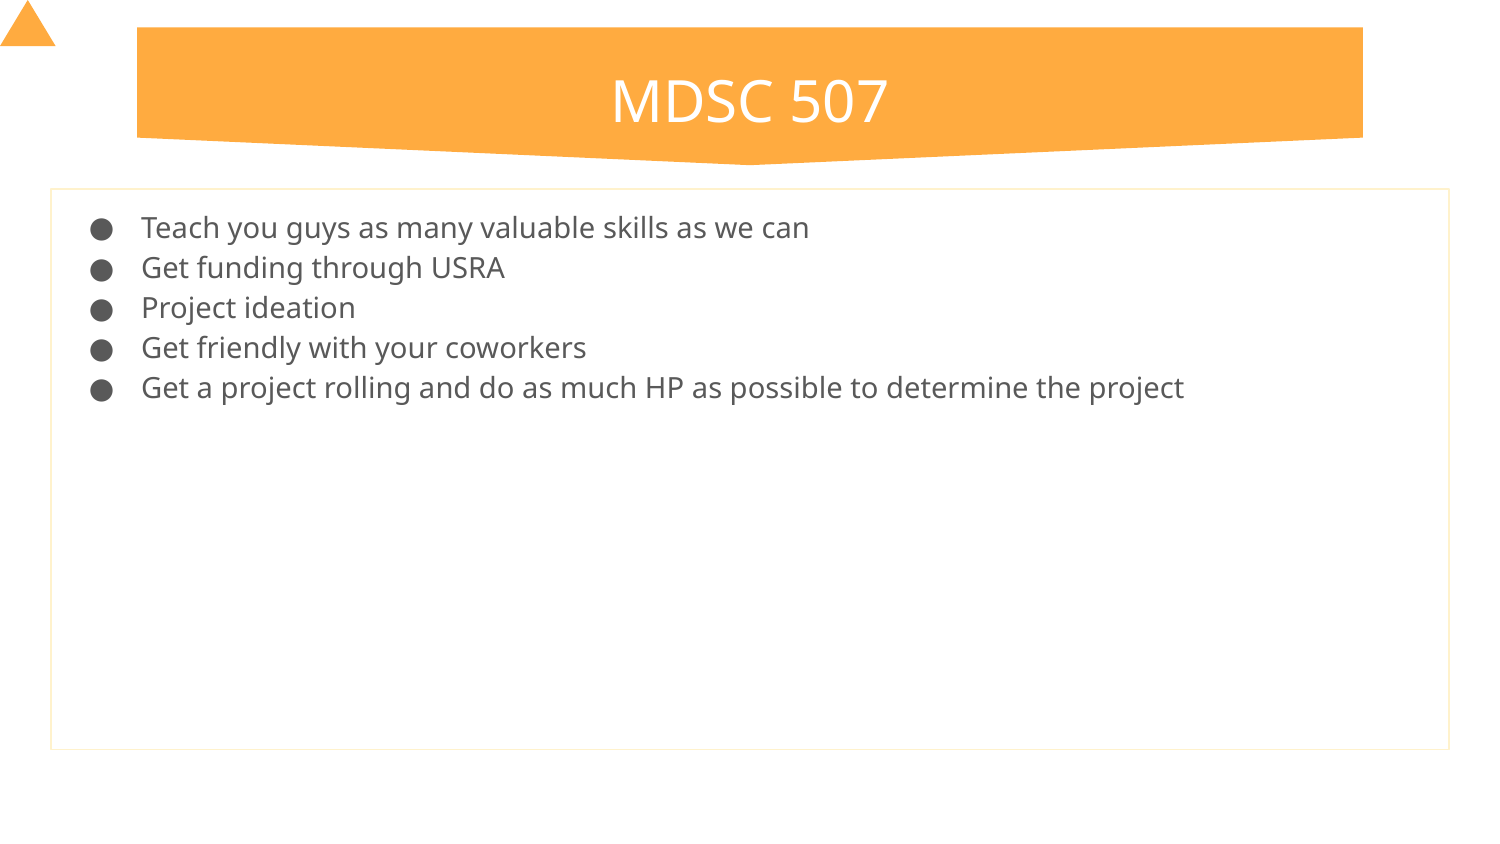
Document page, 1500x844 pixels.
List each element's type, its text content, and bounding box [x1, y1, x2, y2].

list Teach you guys as many valuable skills as we can Get funding through USRA Project ideation Get friendly with your coworkers Get a project rolling and do as much HP as possible to determine the project [51, 189, 1449, 750]
text_box [137, 27, 1363, 49]
text_box [0, 0, 56, 47]
text_box [279, 144, 1221, 166]
title MDSC 507 [51, 49, 1449, 144]
